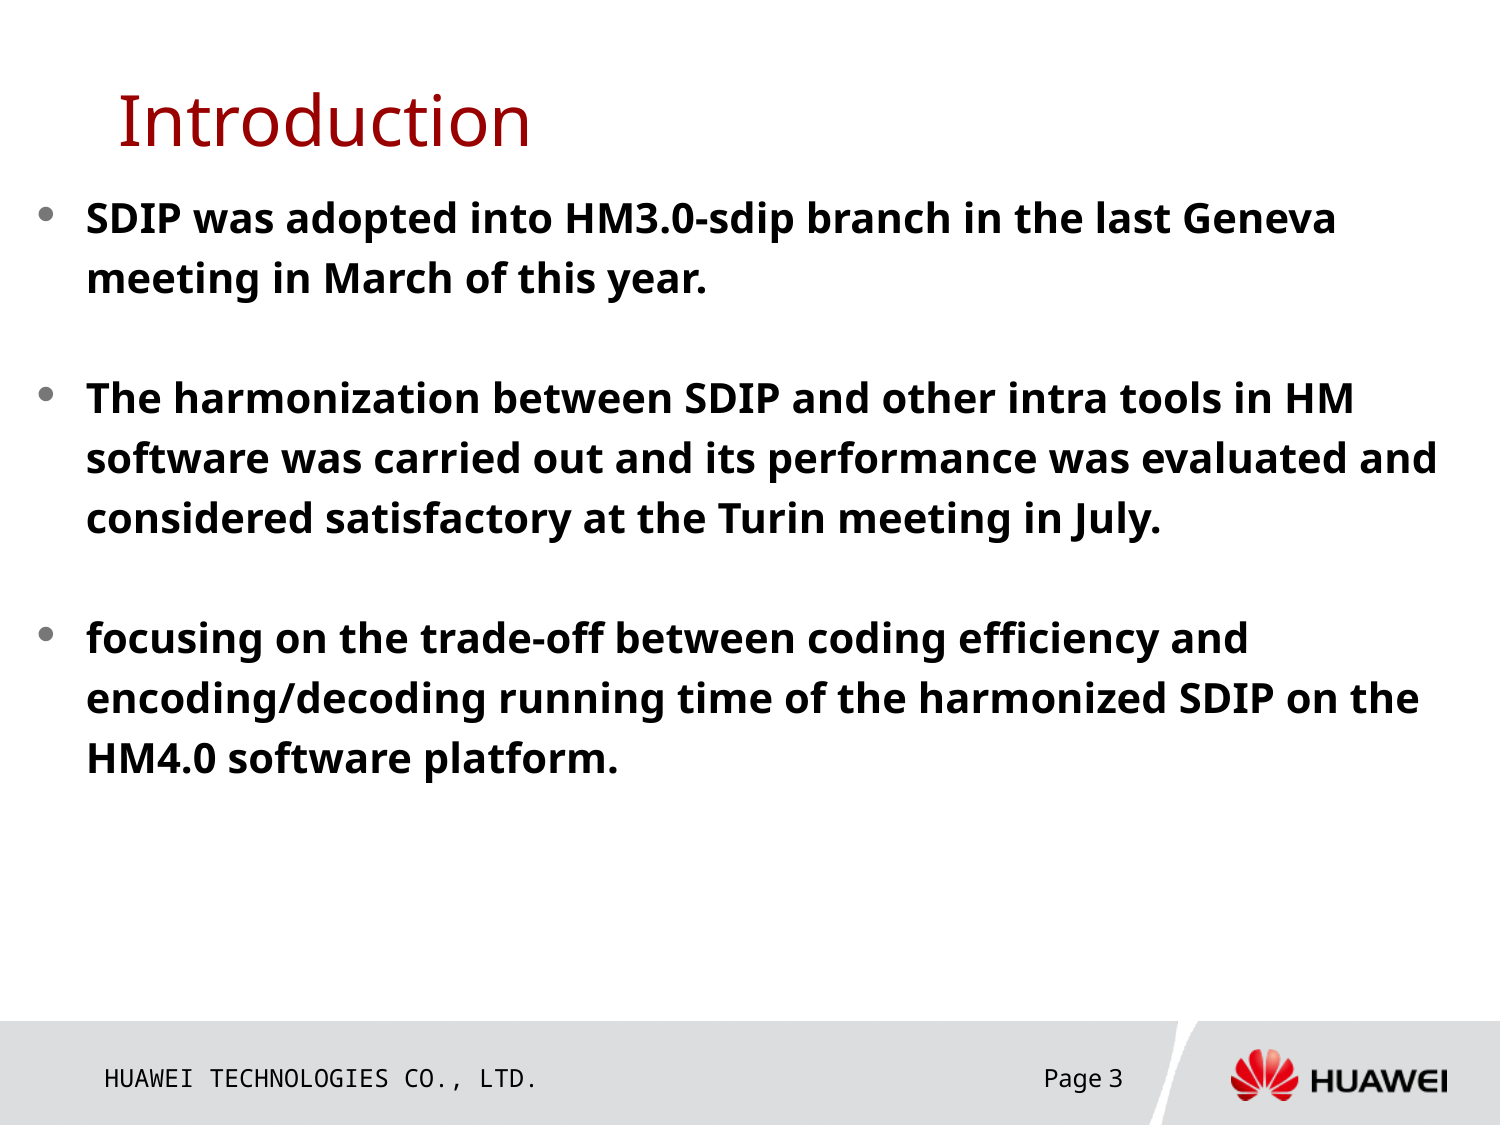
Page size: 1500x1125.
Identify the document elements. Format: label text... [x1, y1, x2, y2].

picture [0, 1021, 1500, 1125]
list SDIP was adopted into HM3.0-sdip branch in the last Geneva meeting in March of this year. The harmonization between SDIP and other intra tools in HM software was carried out and its performance was evaluated and considered satisfactory at the Turin meeting in July. focusing on the trade-off between coding efficiency and encoding/decoding running time of the harmonized SDIP on the HM4.0 software platform. [23, 175, 1500, 1009]
slide_number Page 3 [1043, 1064, 1388, 1125]
title Introduction [105, 46, 1377, 175]
